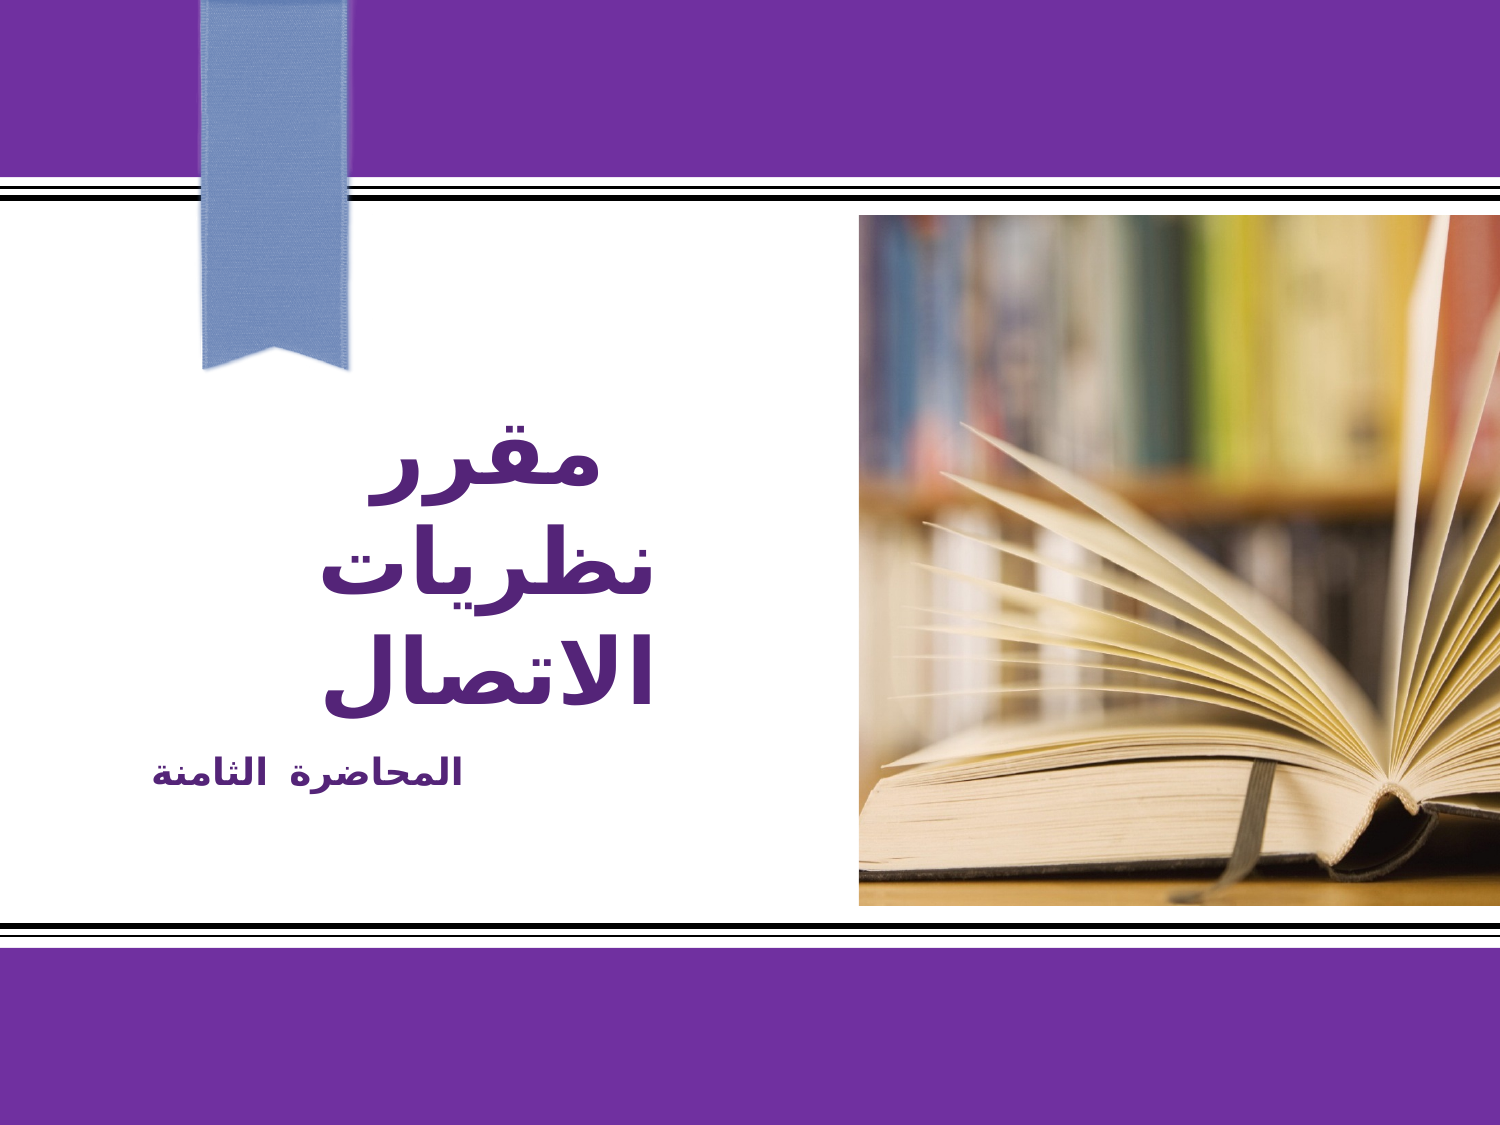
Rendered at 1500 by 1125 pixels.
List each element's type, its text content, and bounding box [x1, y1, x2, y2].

picture [858, 214, 1500, 906]
subtitle المحاضرة الثامنة [135, 740, 842, 897]
title مقرر نظريات الاتصال [135, 376, 842, 740]
